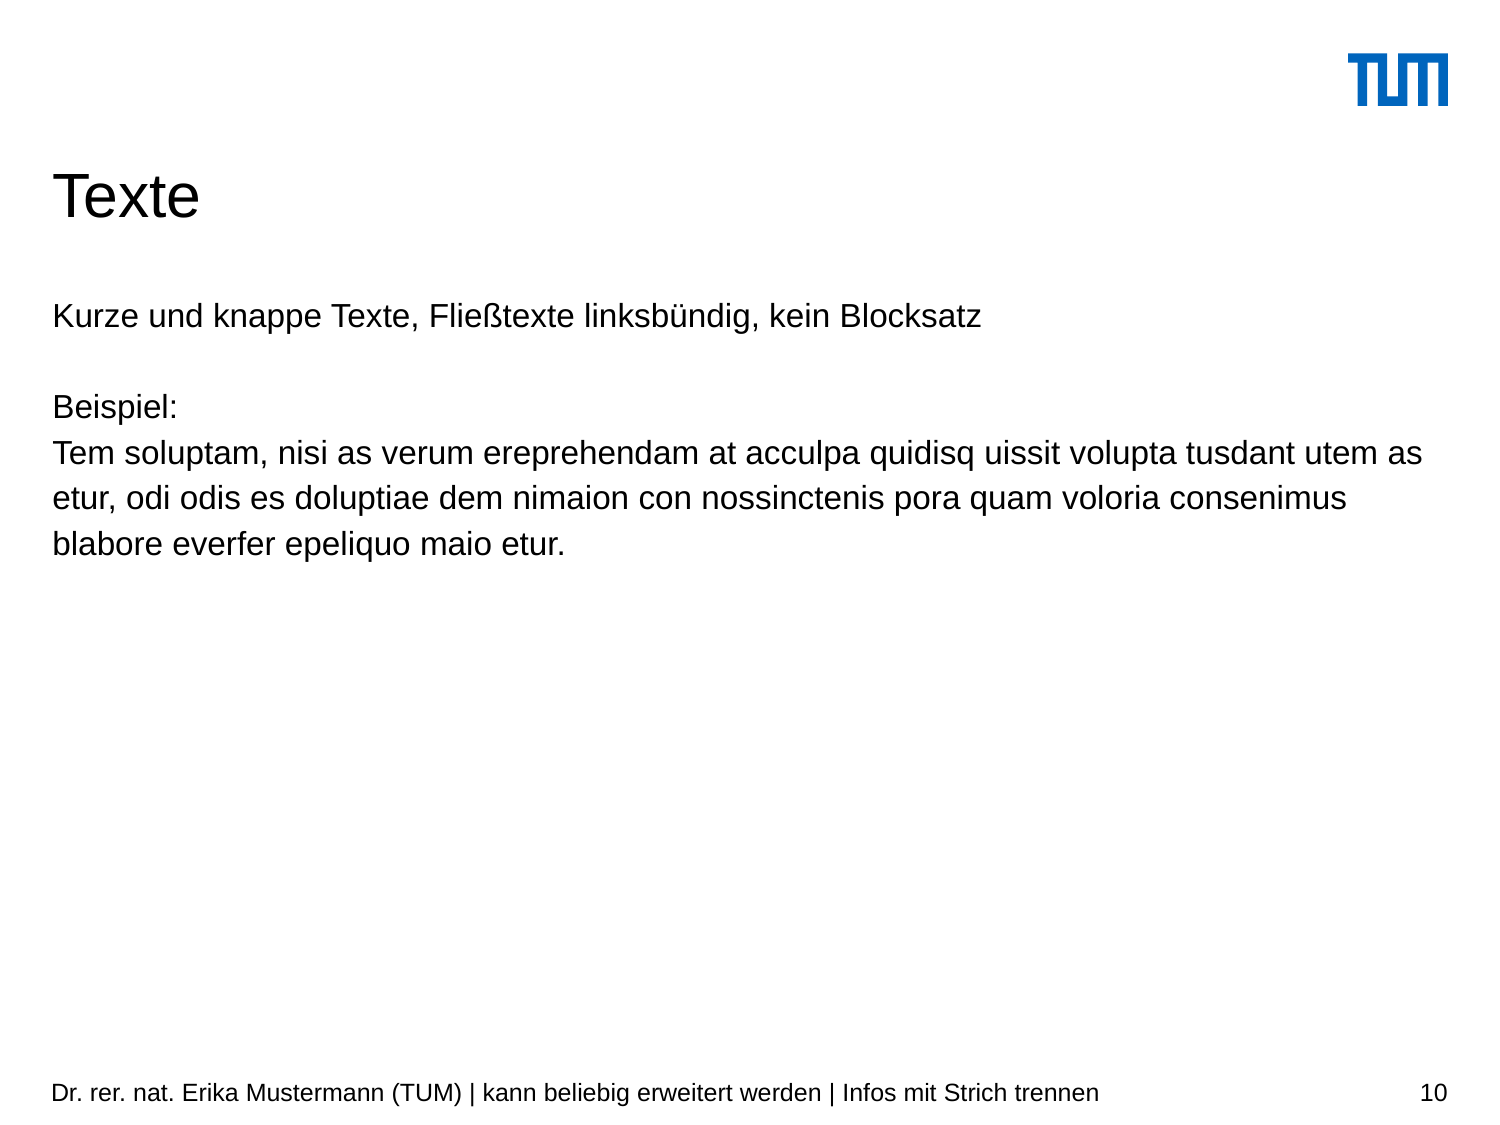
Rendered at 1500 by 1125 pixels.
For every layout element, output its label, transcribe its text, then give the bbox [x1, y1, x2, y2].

slide_number 10 [1112, 1061, 1448, 1122]
footer Dr. rer. nat. Erika Mustermann (TUM) | kann beliebig erweitert werden | Infos mit Strich trennen [51, 1061, 1112, 1122]
list Kurze und knappe Texte, Fließtexte linksbündig, kein Blocksatz Beispiel: Tem soluptam, nisi as verum ereprehendam at acculpa quidisq uissit volupta tusdant utem as etur, odi odis es doluptiae dem nimaion con nossinctenis pora quam voloria consenimus blabore everfer epeliquo maio etur. [52, 288, 1449, 1061]
title Texte [52, 162, 1449, 231]
